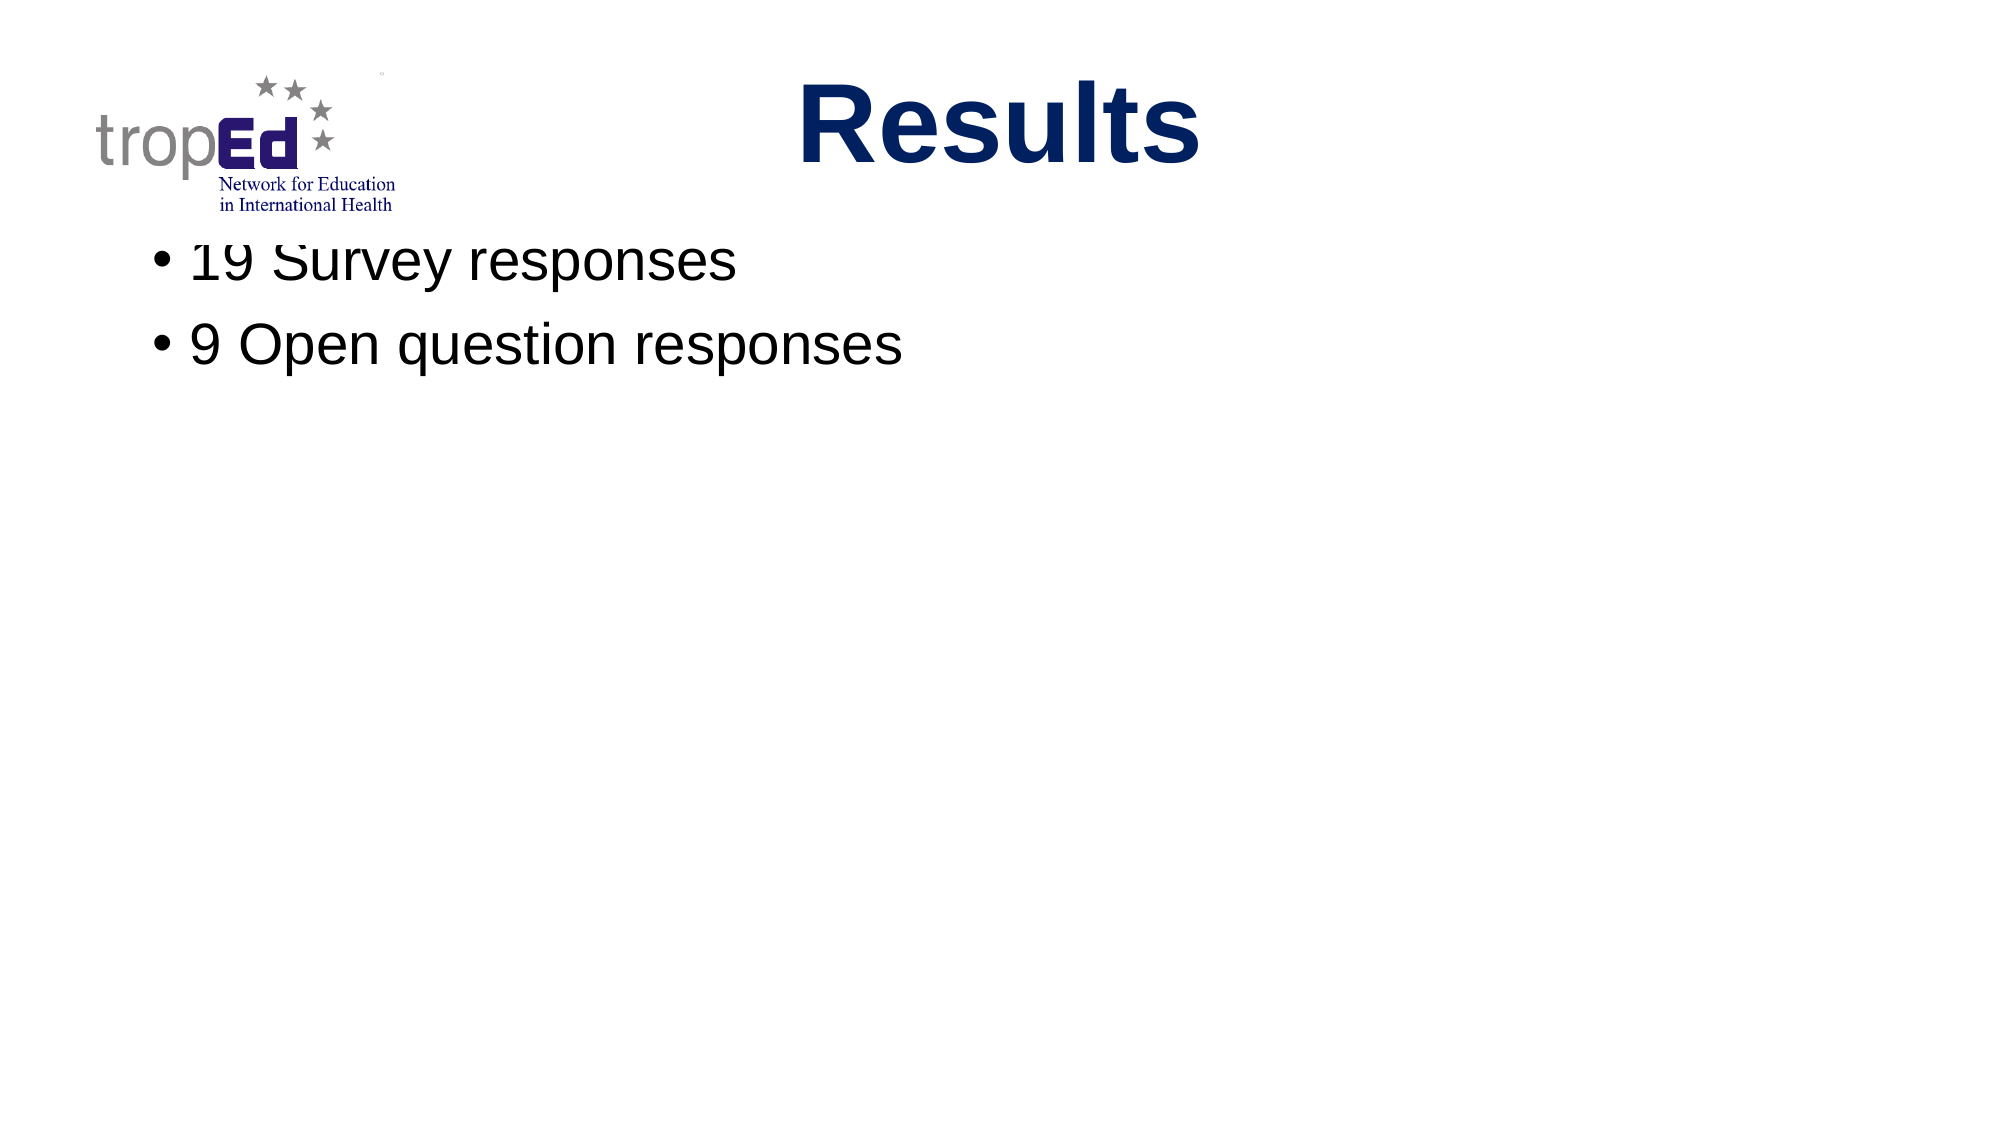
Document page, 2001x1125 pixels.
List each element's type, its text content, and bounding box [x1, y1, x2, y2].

title Results [412, 59, 1863, 193]
list 19 Survey responses 9 Open question responses [137, 222, 1863, 1041]
picture [73, 59, 412, 246]
